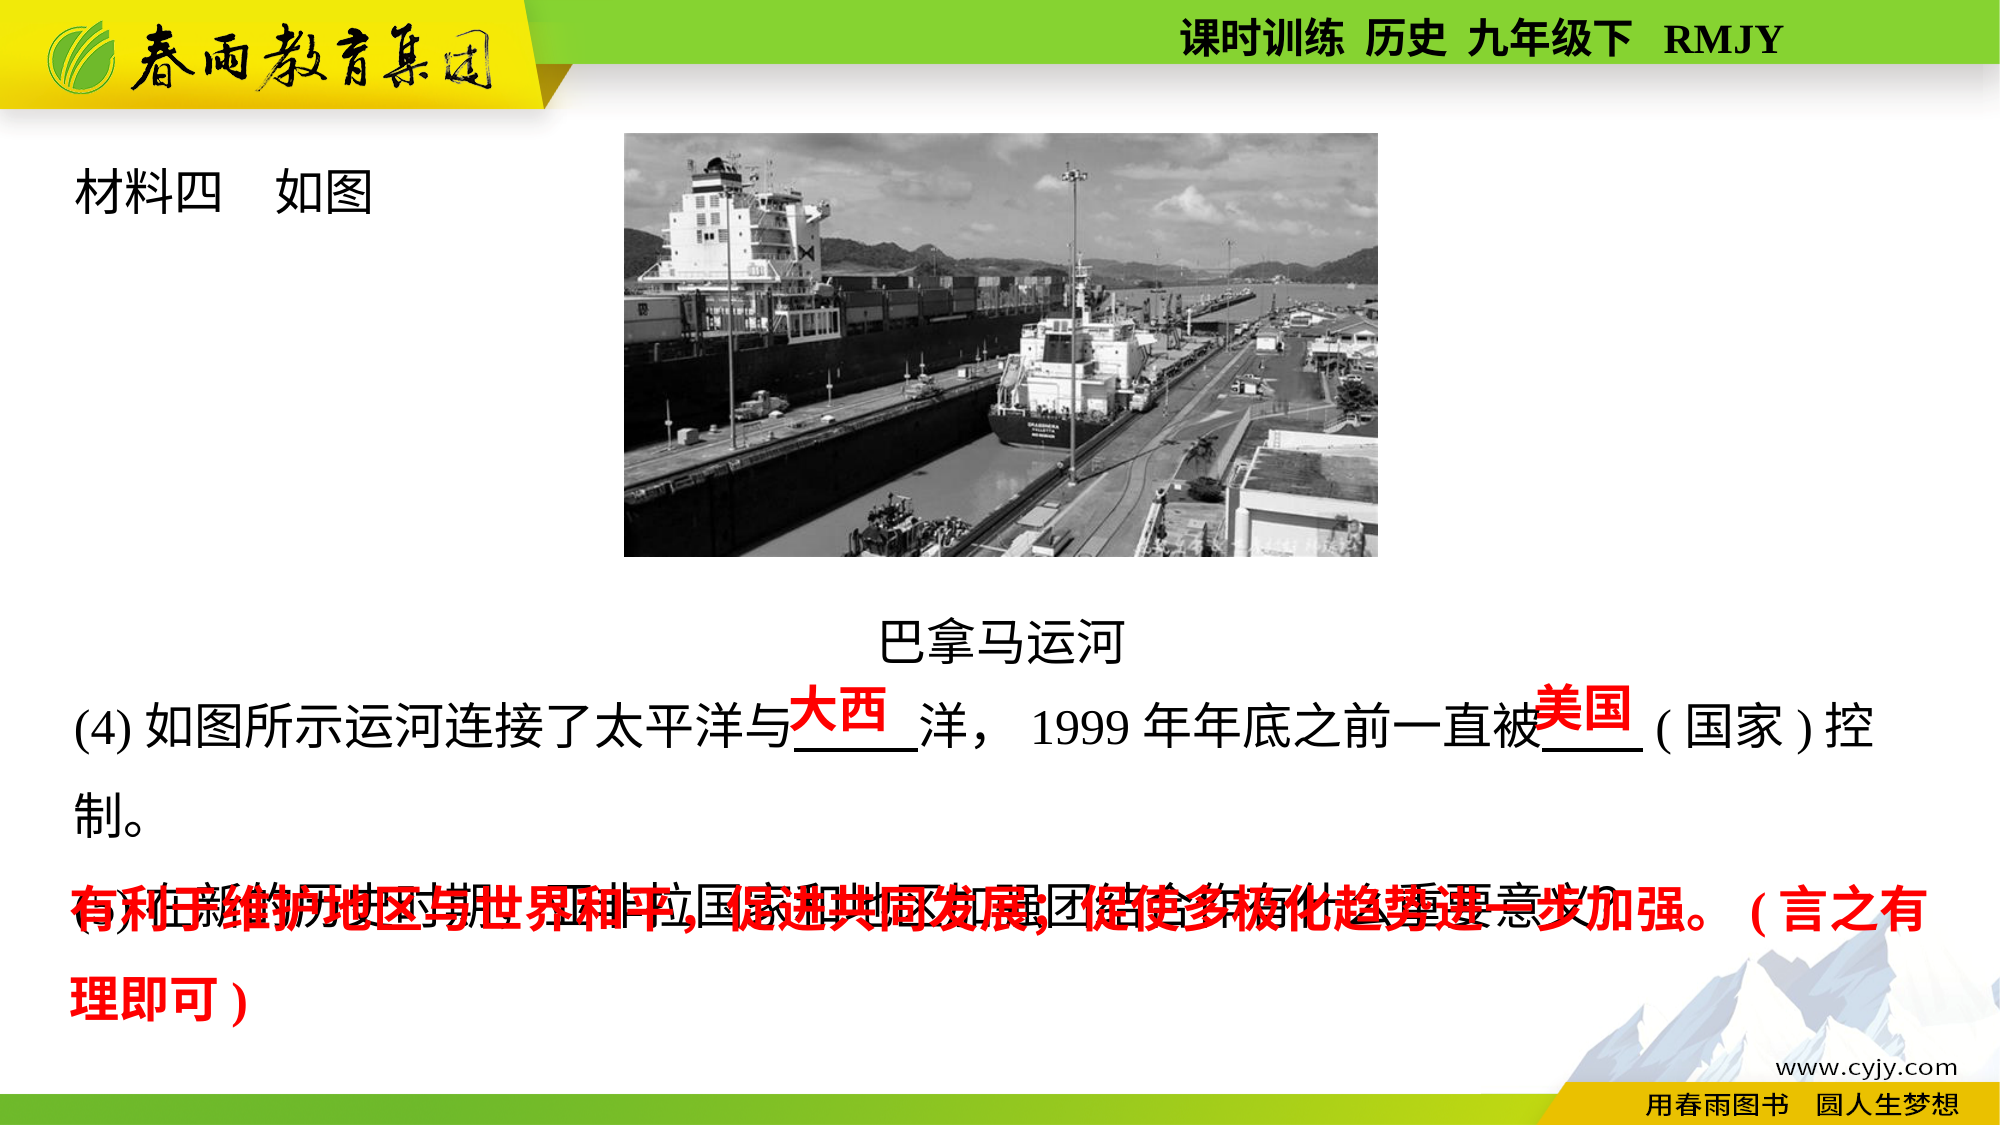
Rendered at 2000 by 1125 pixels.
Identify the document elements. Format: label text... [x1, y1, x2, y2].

text_box 大西 [773, 669, 904, 745]
text_box 有利于维护地区与世界和平，促进共同发展；促使多极化趋势进一步加强。(言之有理即可) [54, 840, 1945, 1036]
picture [0, 0, 2000, 1125]
list 材料四 如图 巴拿马运河 [59, 122, 1944, 656]
text_box (4)如图所示运河连接了太平洋与 洋，1999年年底之前一直被 (国家)控制。 (5)在新的历史时期，亚非拉国家和地区加强团结合作有什么重要意义？ [59, 656, 1944, 840]
text_box 美国 [1518, 669, 1649, 745]
